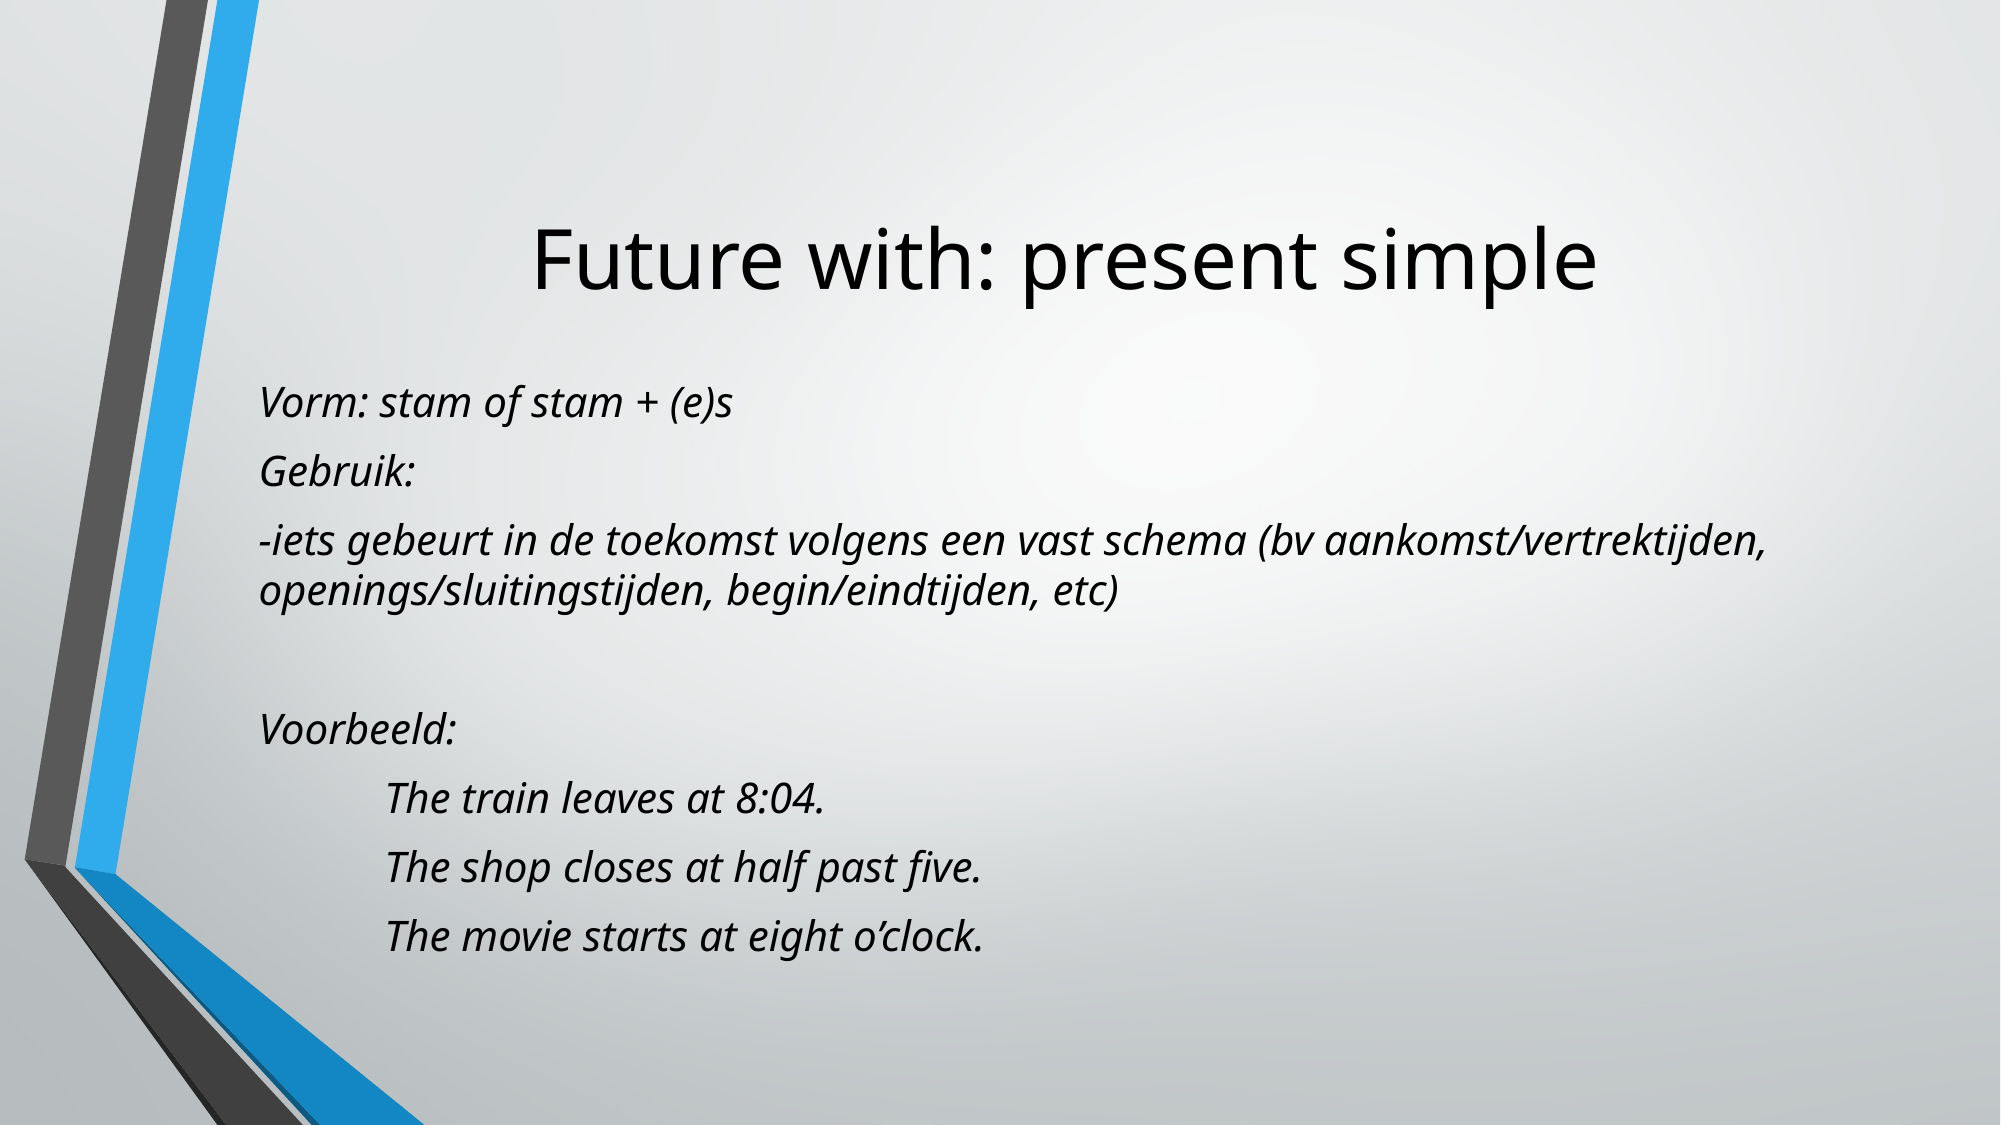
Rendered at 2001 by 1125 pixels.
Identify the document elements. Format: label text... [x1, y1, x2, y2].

list Vorm: stam of stam + (e)s Gebruik: -iets gebeurt in de toekomst volgens een vast schema (bv aankomst/vertrektijden, openings/sluitingstijden, begin/eindtijden, etc) Voorbeeld: The train leaves at 8:04. The shop closes at half past five. The movie starts at eight o’clock. [243, 367, 1887, 1040]
title Future with: present simple [243, 112, 1887, 367]
